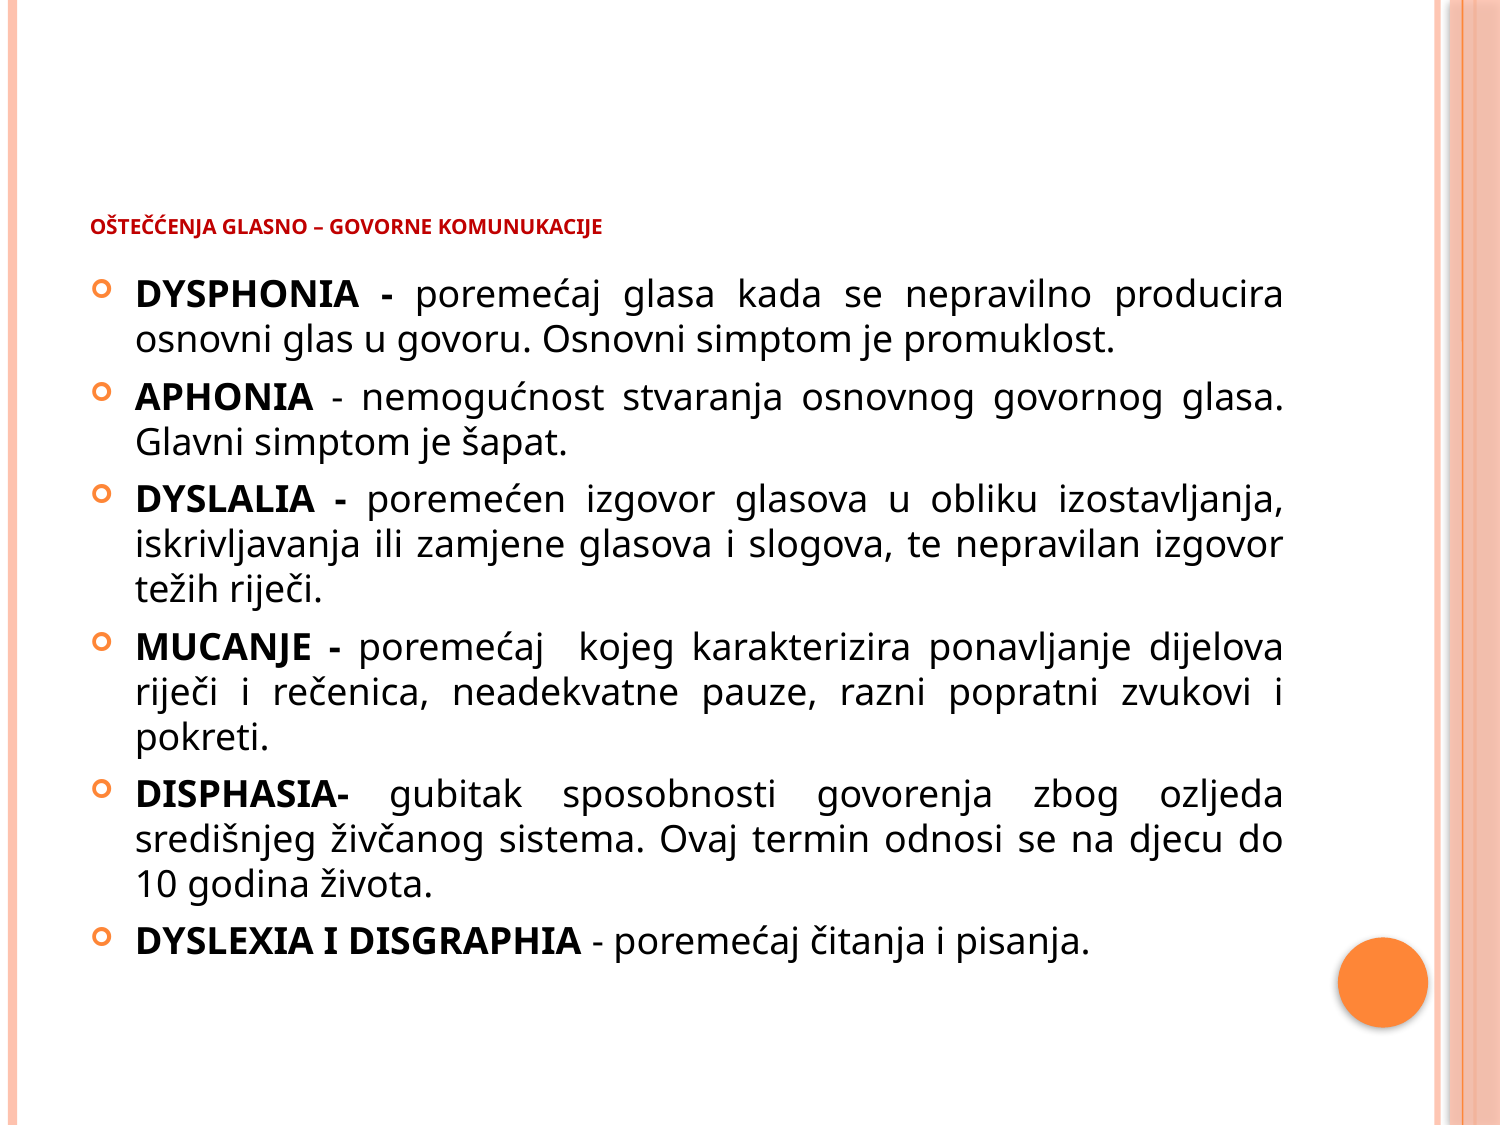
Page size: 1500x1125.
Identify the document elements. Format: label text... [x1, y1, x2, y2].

list DYSPHONIA - poremećaj glasa kada se nepravilno producira osnovni glas u govoru. Osnovni simptom je promuklost. APHONIA - nemogućnost stvaranja osnovnog govornog glasa. Glavni simptom je šapat. DYSLALIA - poremećen izgovor glasova u obliku izostavljanja, iskrivljavanja ili zamjene glasova i slogova, te nepravilan izgovor težih riječi. MUCANJE - poremećaj kojeg karakterizira ponavljanje dijelova riječi i rečenica, neadekvatne pauze, razni popratni zvukovi i pokreti. DISPHASIA- gubitak sposobnosti govorenja zbog ozljeda središnjeg živčanog sistema. Ovaj termin odnosi se na djecu do 10 godina života. DYSLEXIA I DISGRAPHIA - poremećaj čitanja i pisanja. [74, 262, 1301, 1063]
title OŠTEČĆENJA GLASNO – GOVORNE KOMUNUKACIJE [75, 93, 1300, 247]
